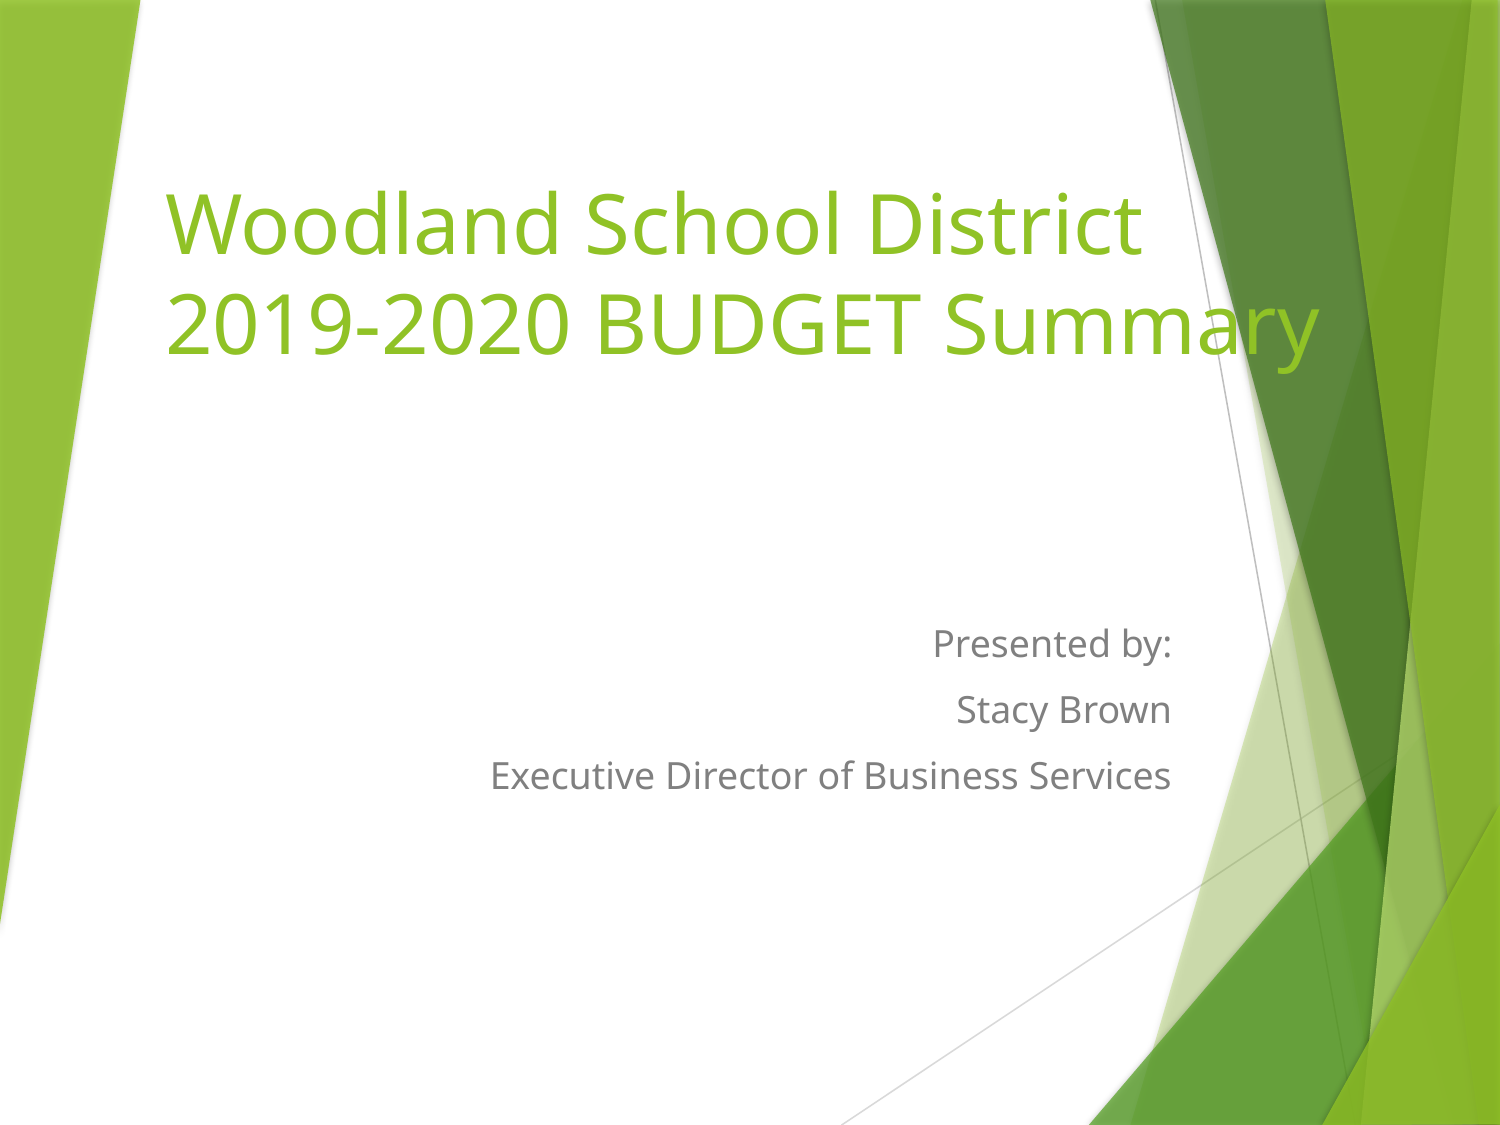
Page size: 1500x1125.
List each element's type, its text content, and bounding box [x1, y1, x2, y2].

title Woodland School District 2019-2020 BUDGET Summary [150, 137, 1500, 379]
subtitle Presented by: Stacy Brown Executive Director of Business Services [425, 612, 1188, 900]
